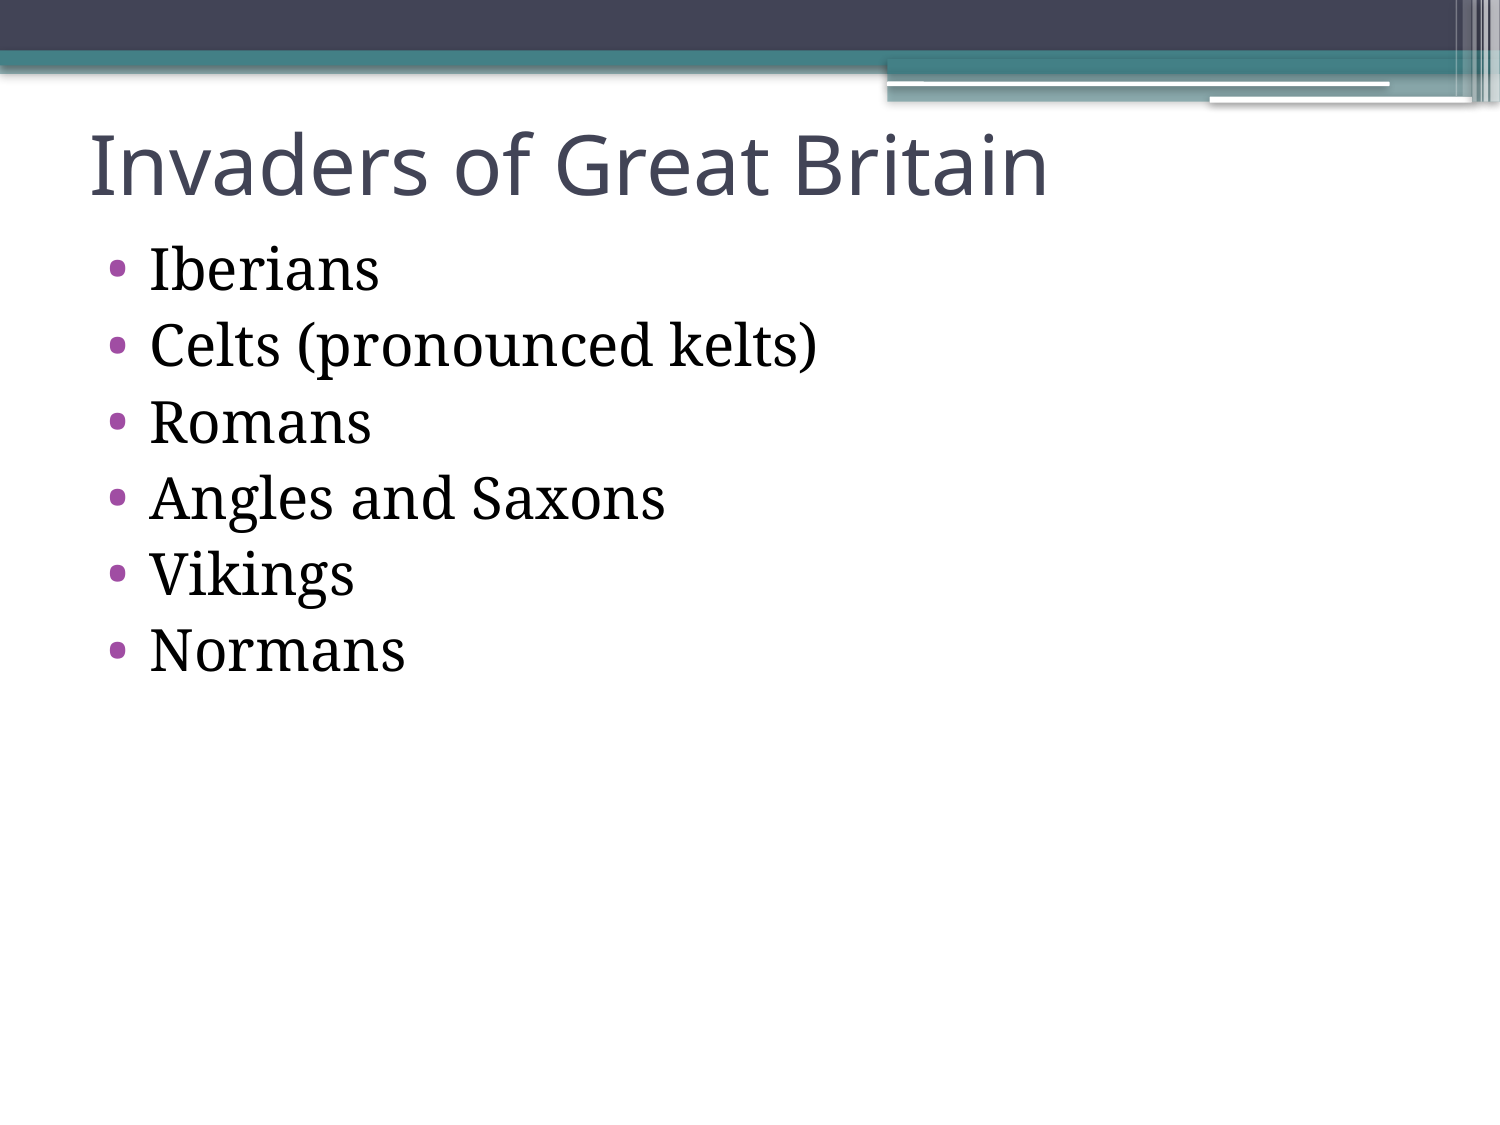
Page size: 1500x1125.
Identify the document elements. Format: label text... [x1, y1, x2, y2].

title Invaders of Great Britain [75, 75, 1425, 224]
list Iberians Celts (pronounced kelts) Romans Angles and Saxons Vikings Normans [75, 224, 1425, 1079]
